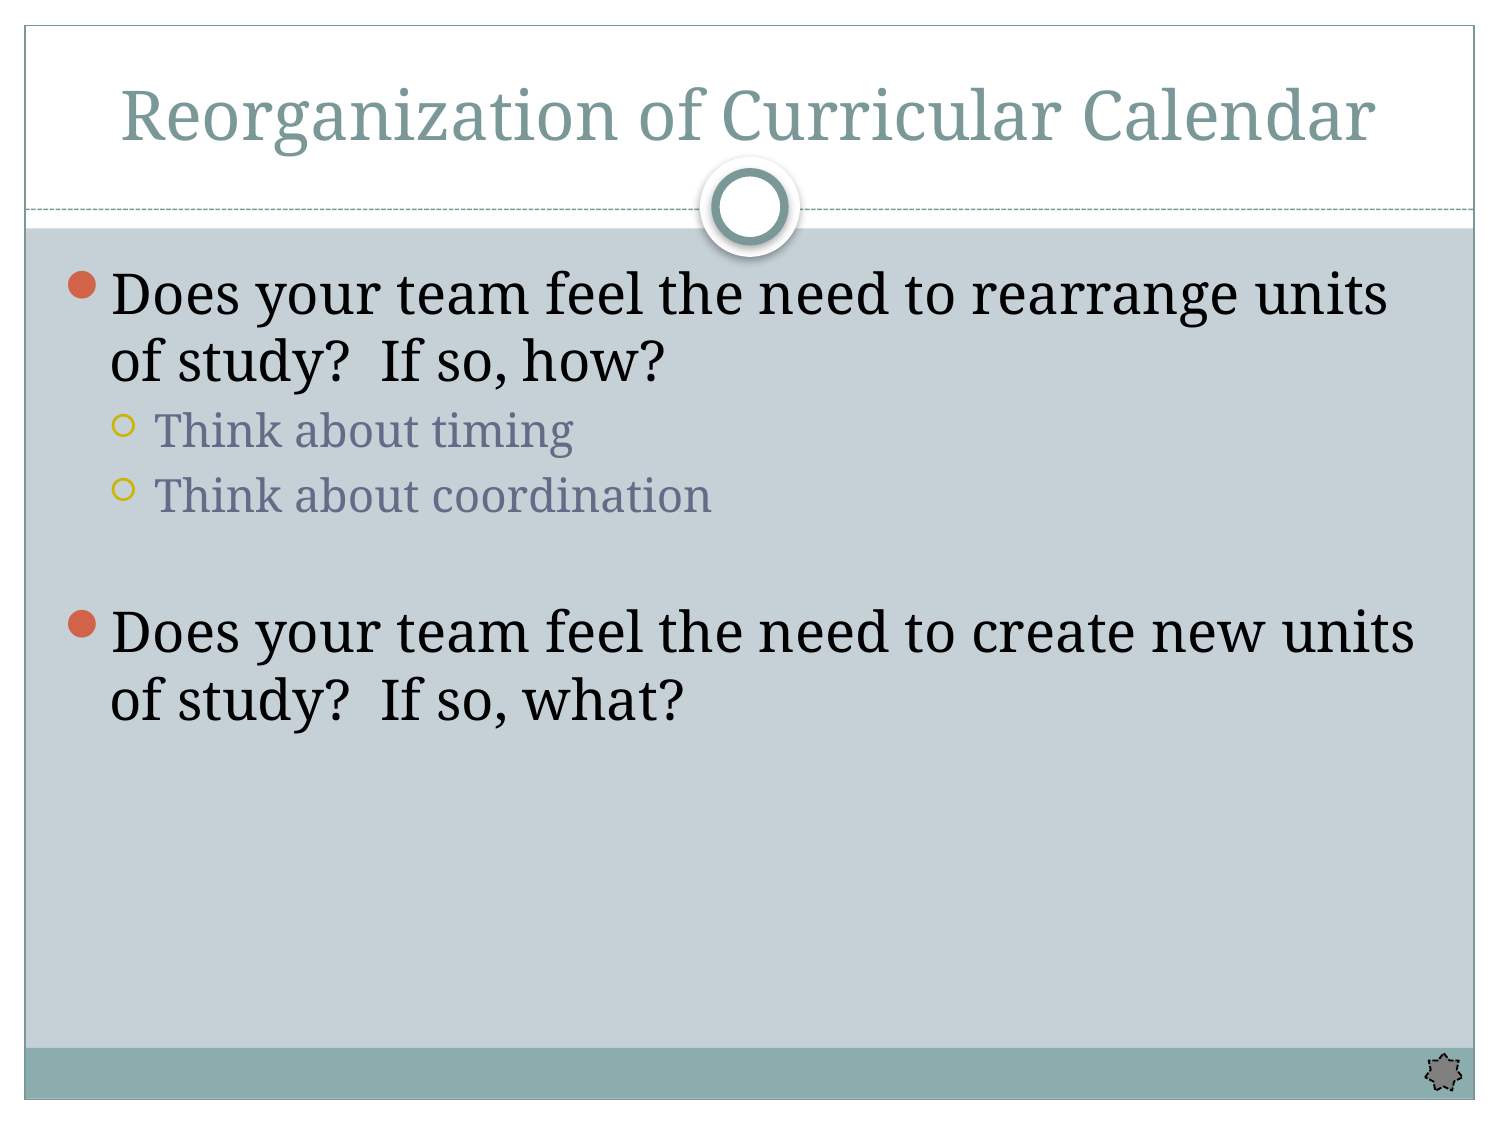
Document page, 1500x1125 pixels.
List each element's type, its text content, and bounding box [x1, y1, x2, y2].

list Does your team feel the need to rearrange units of study? If so, how? Think about timing Think about coordination Does your team feel the need to create new units of study? If so, what? [49, 250, 1445, 1001]
title Reorganization of Curricular Calendar [49, 37, 1450, 162]
text_box [1424, 1052, 1463, 1092]
